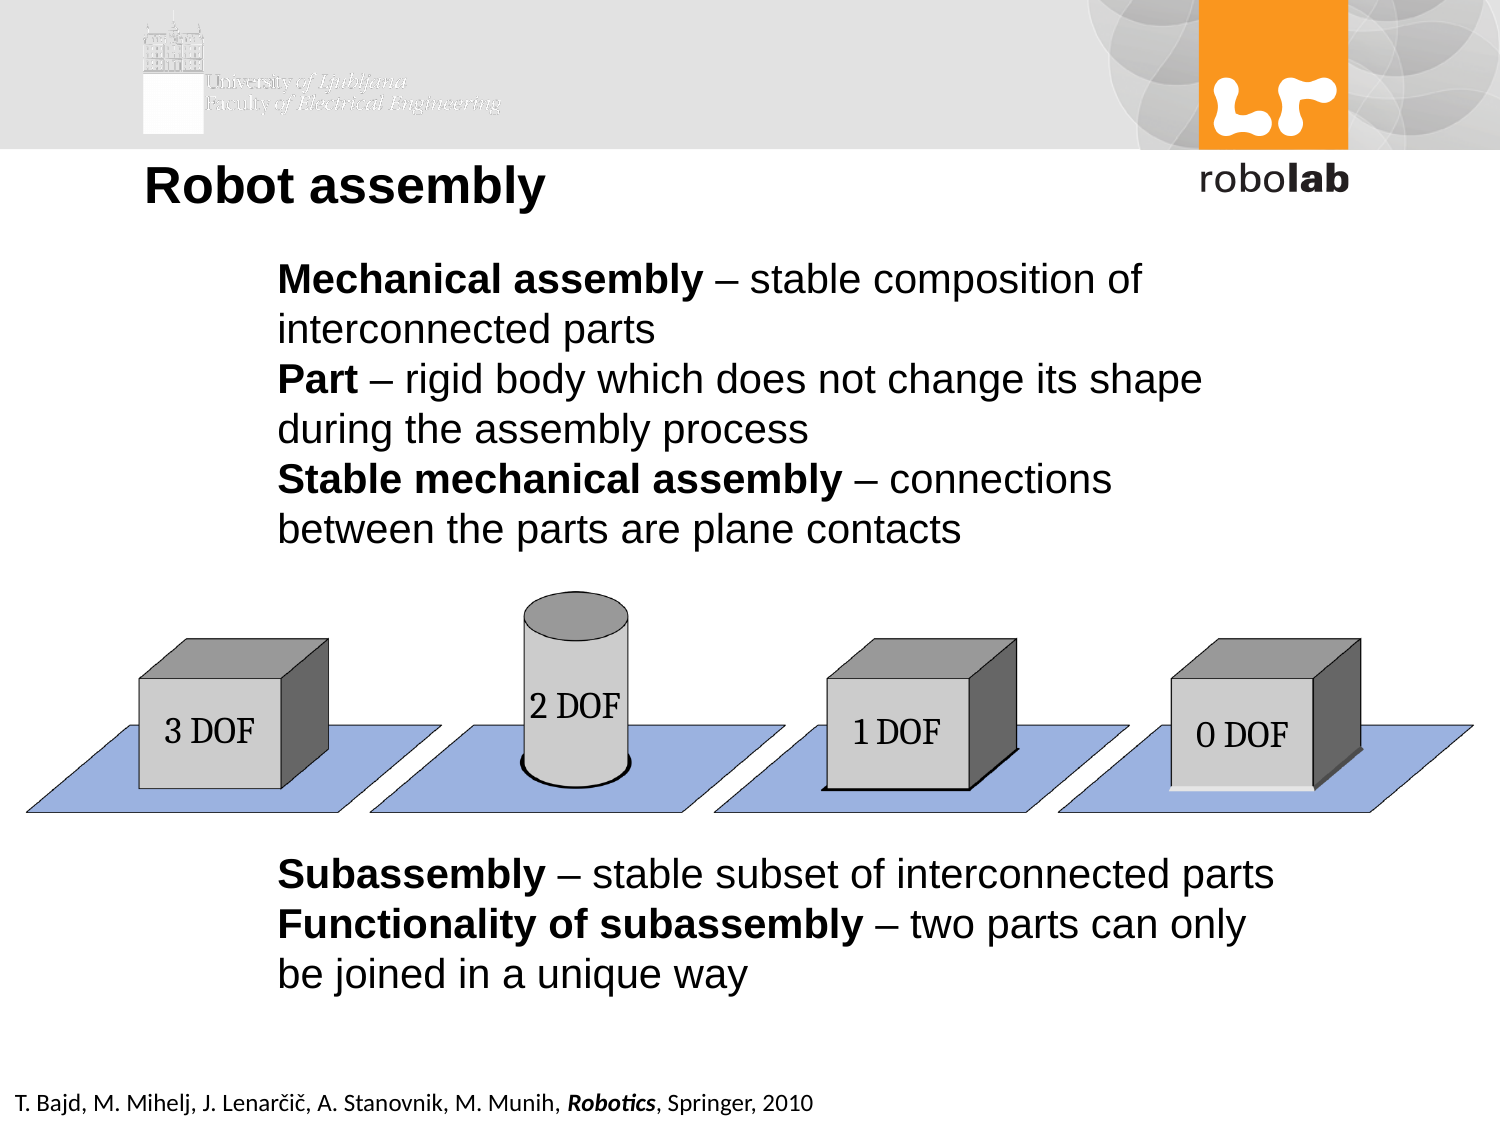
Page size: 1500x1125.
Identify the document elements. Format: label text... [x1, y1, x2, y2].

text_box Mechanical assembly – stable composition of interconnected parts Part – rigid body which does not change its shape during the assembly process Stable mechanical assembly – connections between the parts are plane contacts [262, 244, 1275, 560]
picture [998, 0, 1500, 196]
picture [143, 10, 501, 94]
title Robot assembly [129, 94, 1311, 272]
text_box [24, 591, 1476, 813]
text_box Subassembly – stable subset of interconnected parts Functionality of subassembly – two parts can only be joined in a unique way [262, 839, 1308, 1005]
